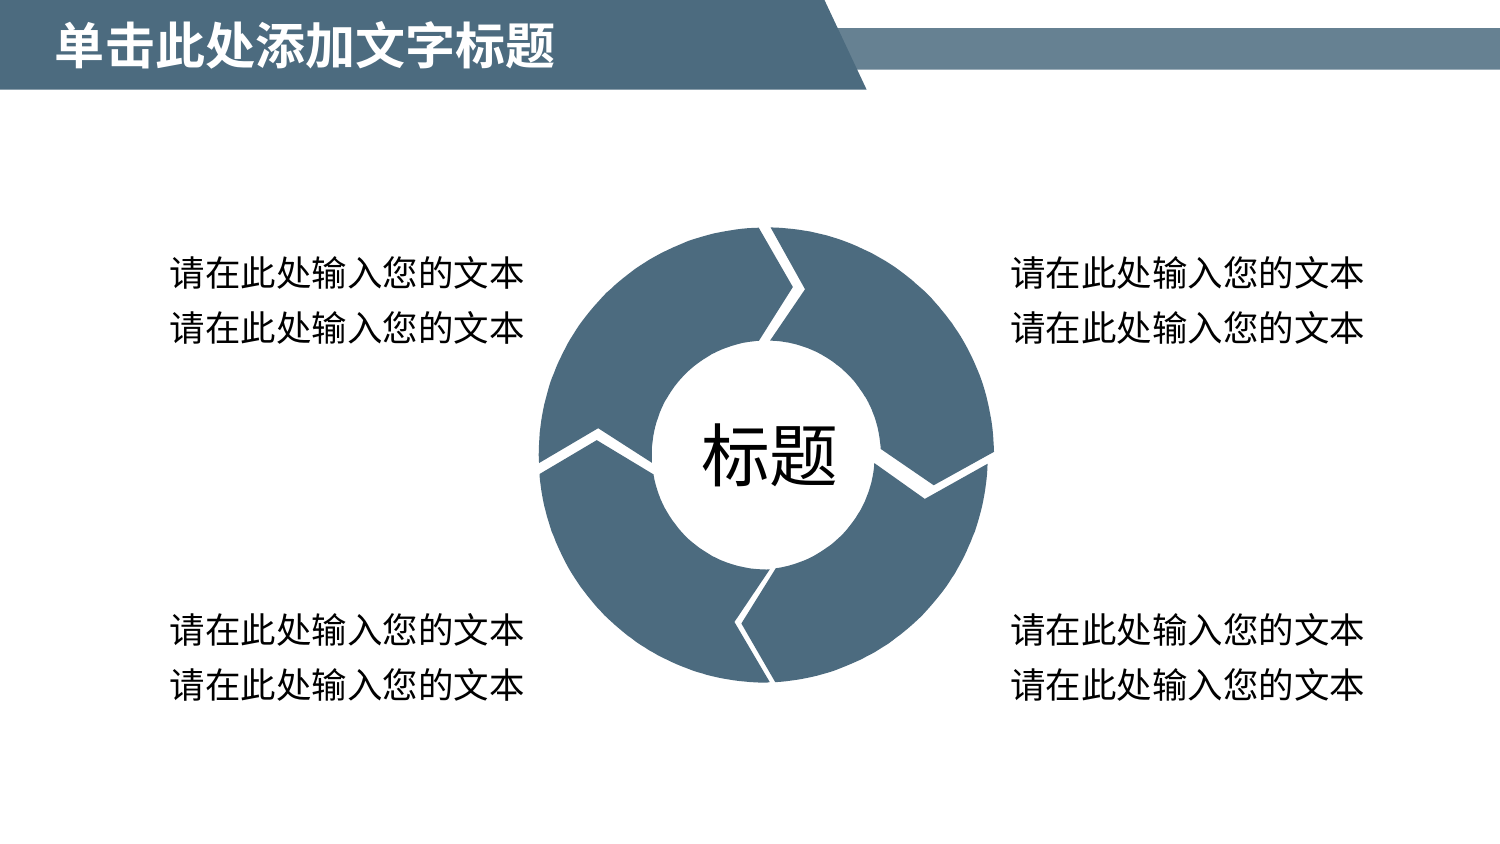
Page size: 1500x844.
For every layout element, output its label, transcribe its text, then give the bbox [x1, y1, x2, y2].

text_box 请在此处输入您的文本 请在此处输入您的文本 [121, 579, 574, 722]
text_box 请在此处输入您的文本 请在此处输入您的文本 [121, 221, 574, 365]
text_box [112, 32, 739, 115]
text_box 请在此处输入您的文本 请在此处输入您的文本 [961, 579, 1414, 722]
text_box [538, 227, 994, 683]
text_box 请在此处输入您的文本 请在此处输入您的文本 [961, 221, 1414, 365]
